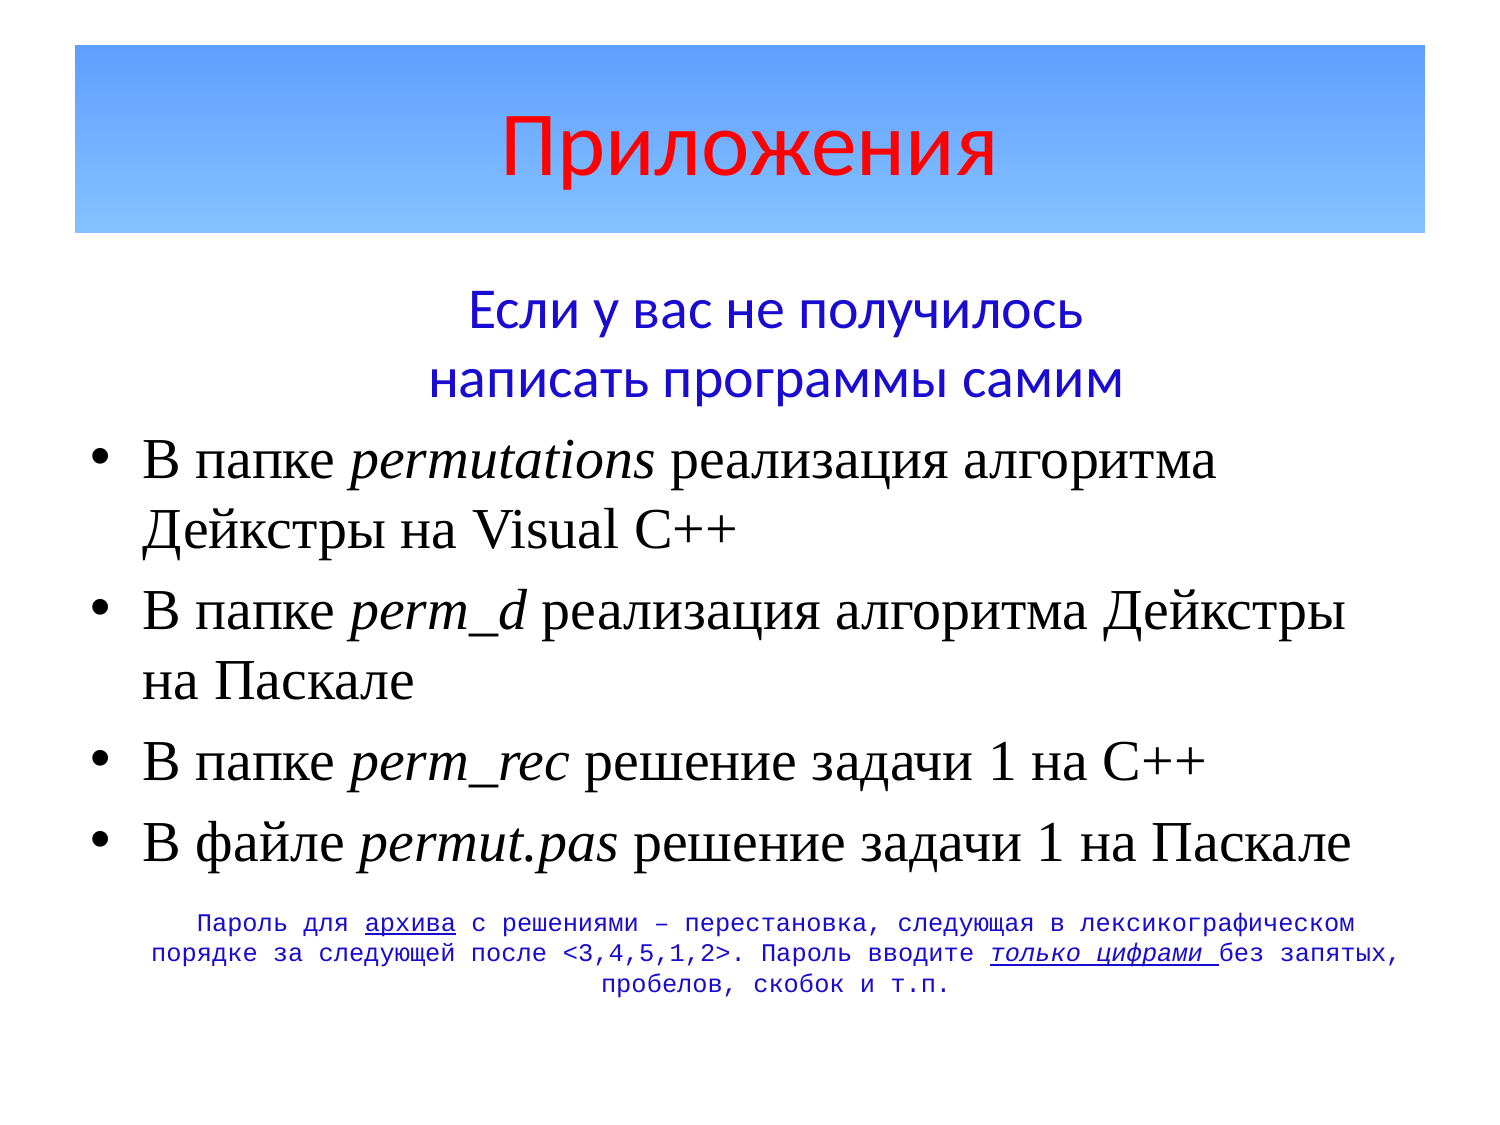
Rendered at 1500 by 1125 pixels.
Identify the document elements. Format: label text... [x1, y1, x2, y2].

list Если у вас не получилось написать программы самим В папке permutations реализация алгоритма Дейкстры на Visual C++ В папке perm_d реализация алгоритма Дейкстры на Паскале В папке perm_rec решение задачи 1 на С++ В файле permut.pas решение задачи 1 на Паскале Пароль для архива с решениями – перестановка, следующая в лексикографическом порядке за следующей после <3,4,5,1,2>. Пароль вводите только цифрами без запятых, пробелов, скобок и т.п. [75, 262, 1425, 1005]
title Приложения [75, 45, 1425, 233]
